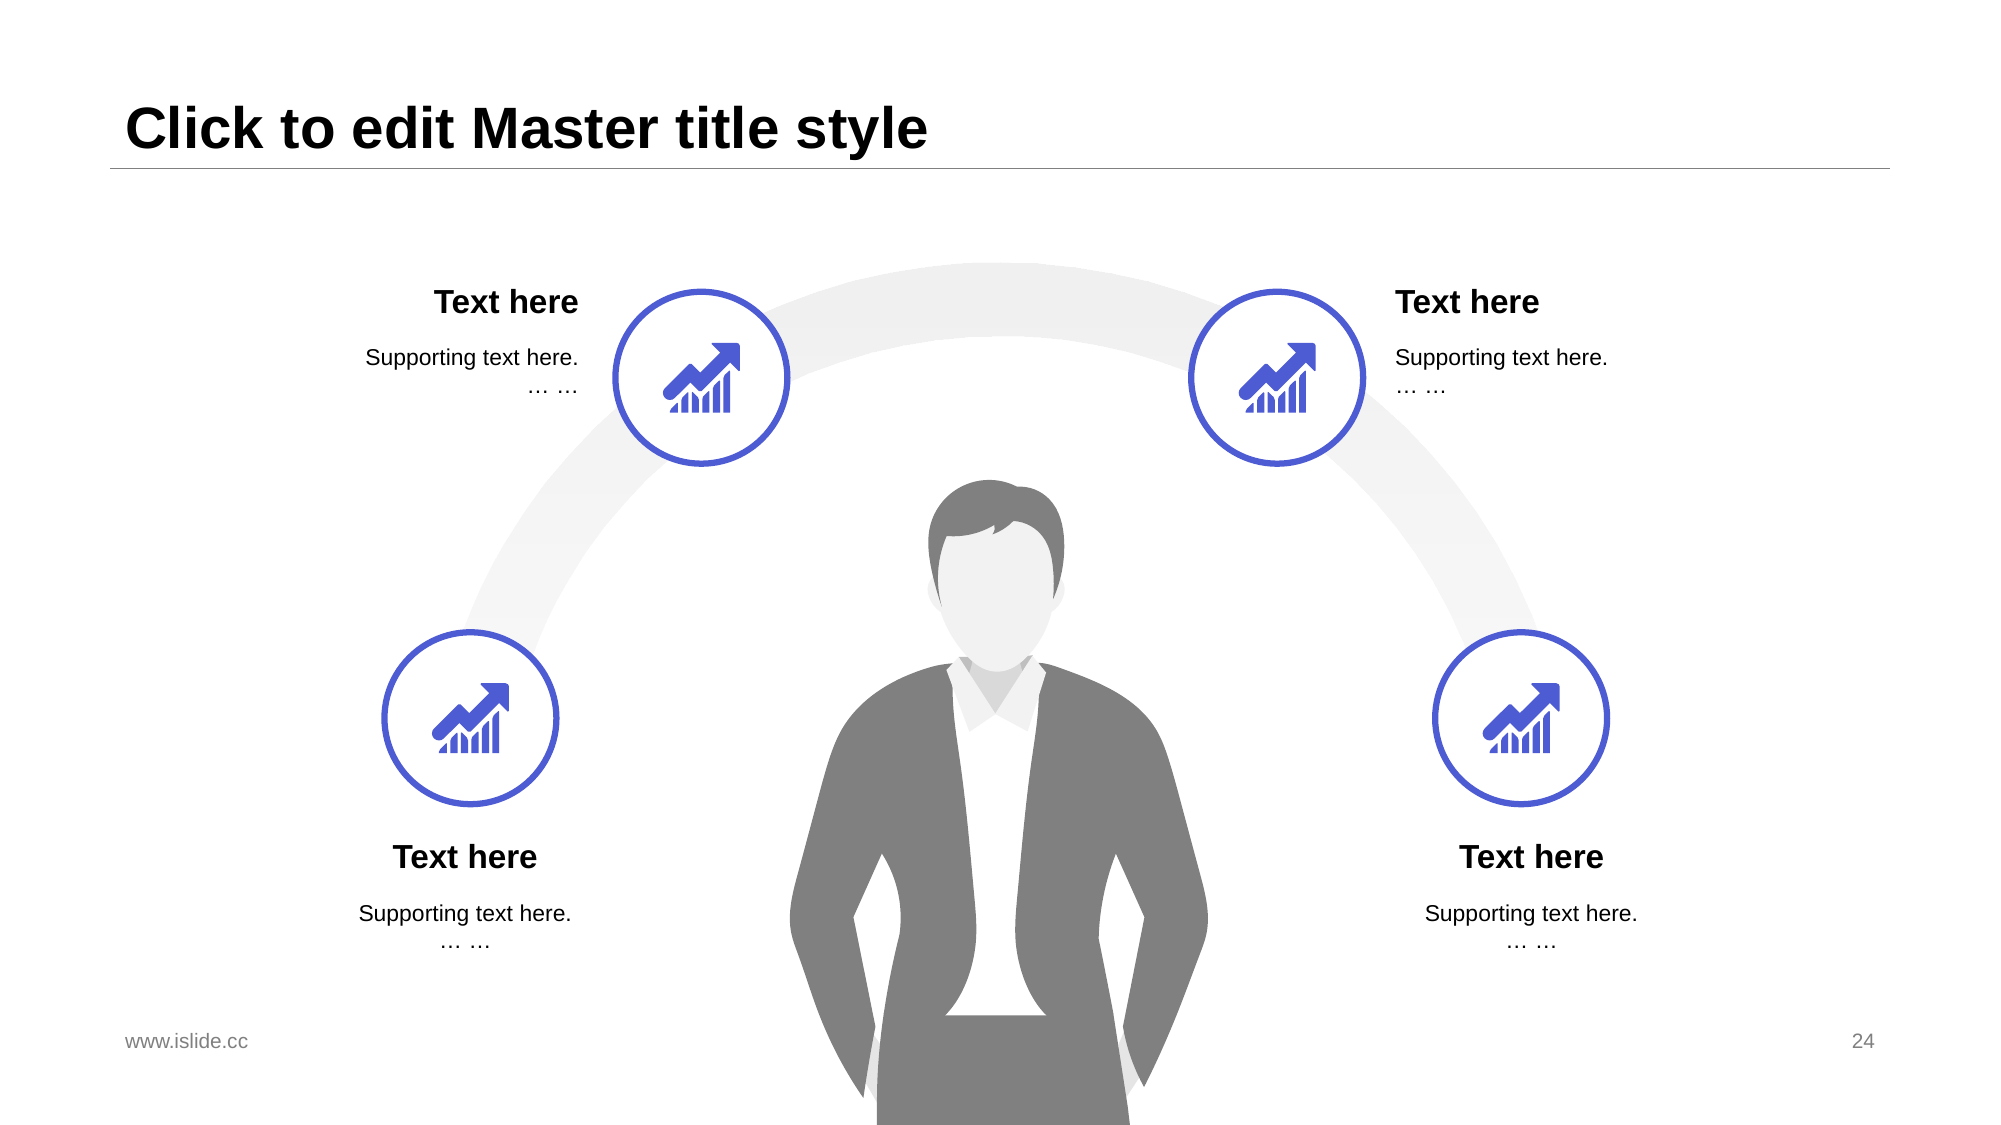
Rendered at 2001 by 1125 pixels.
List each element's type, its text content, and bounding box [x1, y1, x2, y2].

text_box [207, 262, 1767, 1125]
slide_number 24 [1767, 1023, 1890, 1058]
title Click to edit Master title style [109, 0, 1890, 169]
footer www.islide.cc [109, 1023, 207, 1058]
